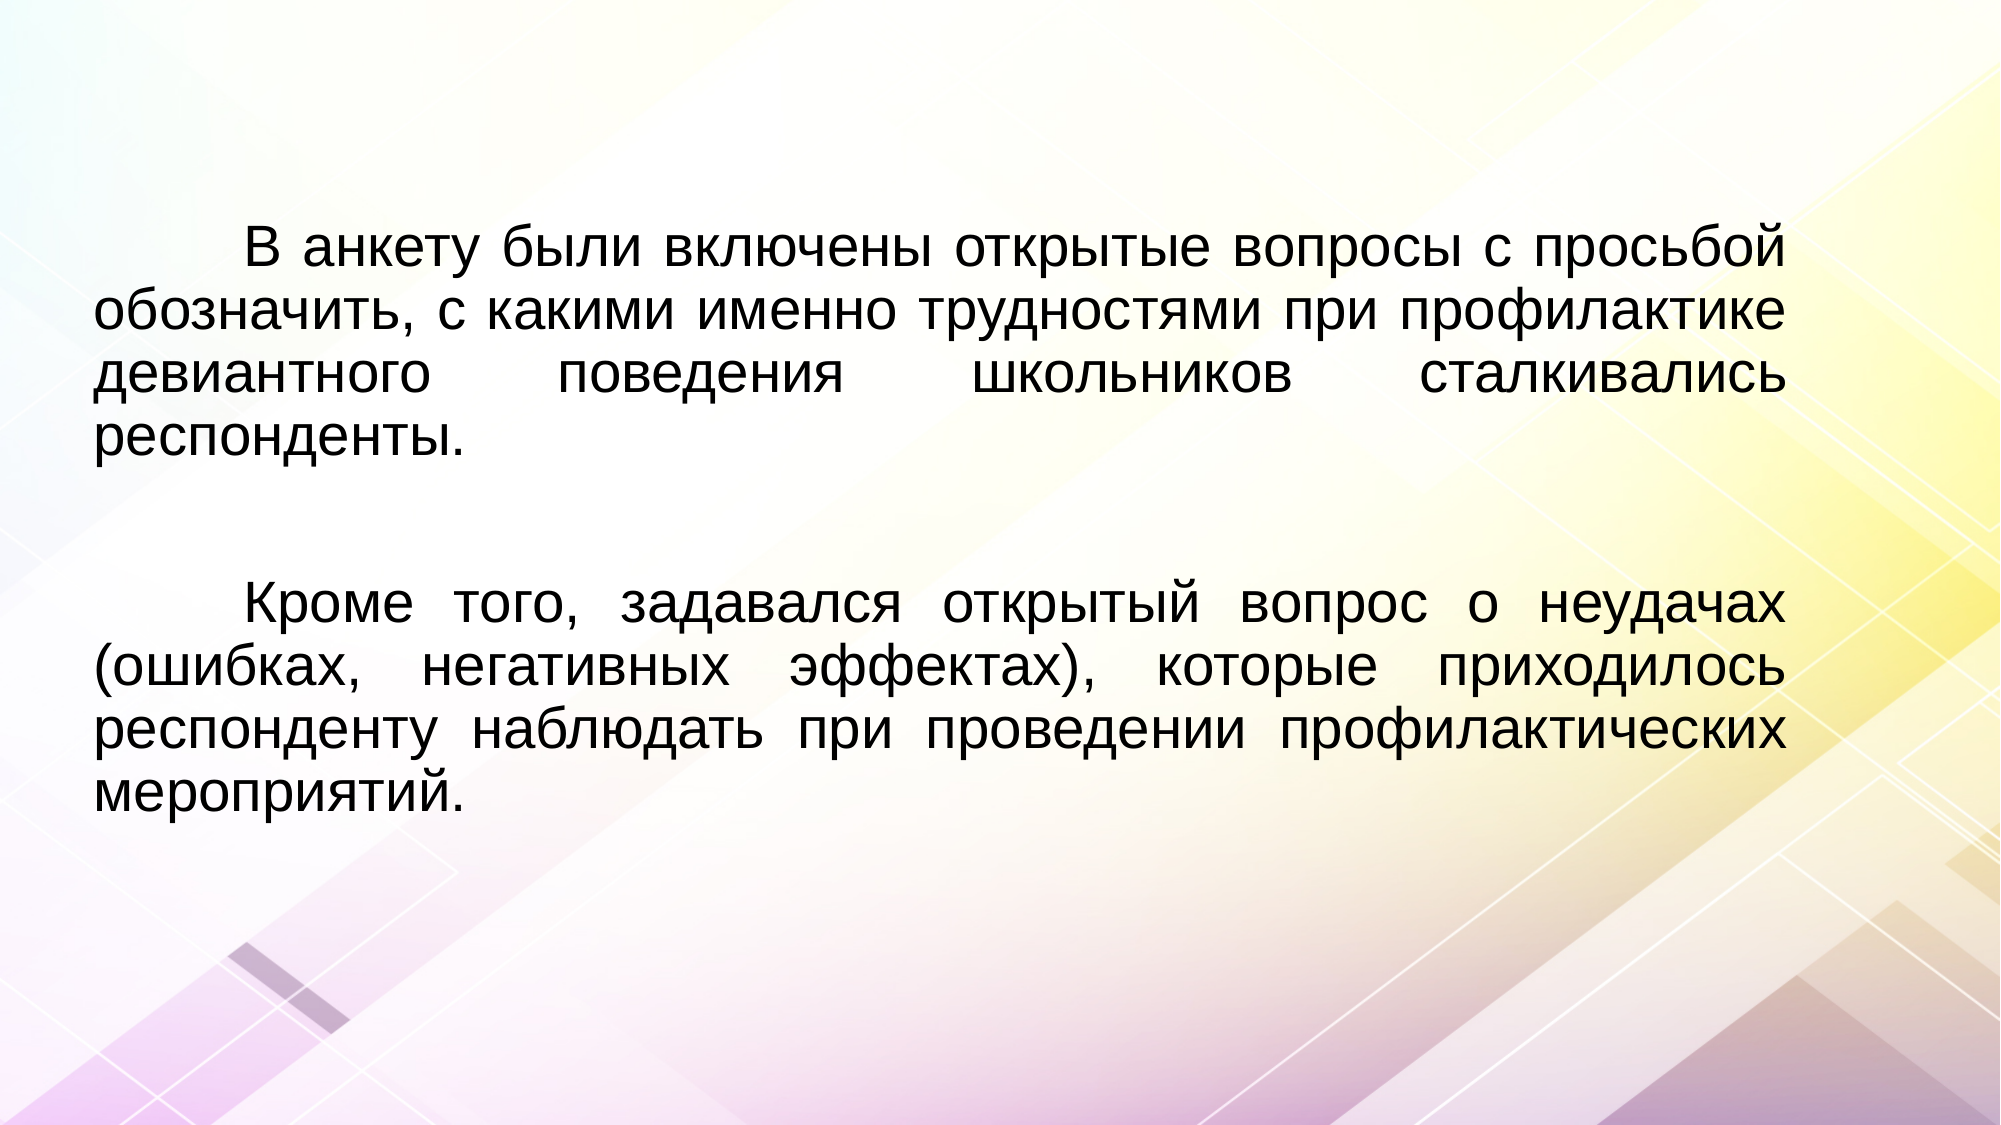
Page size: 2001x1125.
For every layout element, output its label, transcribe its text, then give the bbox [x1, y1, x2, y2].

list В анкету были включены открытые вопросы с просьбой обозначить, с какими именно трудностями при профилактике девиантного поведения школьников сталкивались респонденты. Кроме того, задавался открытый вопрос о неудачах (ошибках, негативных эффектах), которые приходилось респонденту наблюдать при проведении профилактических мероприятий. [78, 208, 1804, 999]
picture [0, 0, 2000, 1125]
